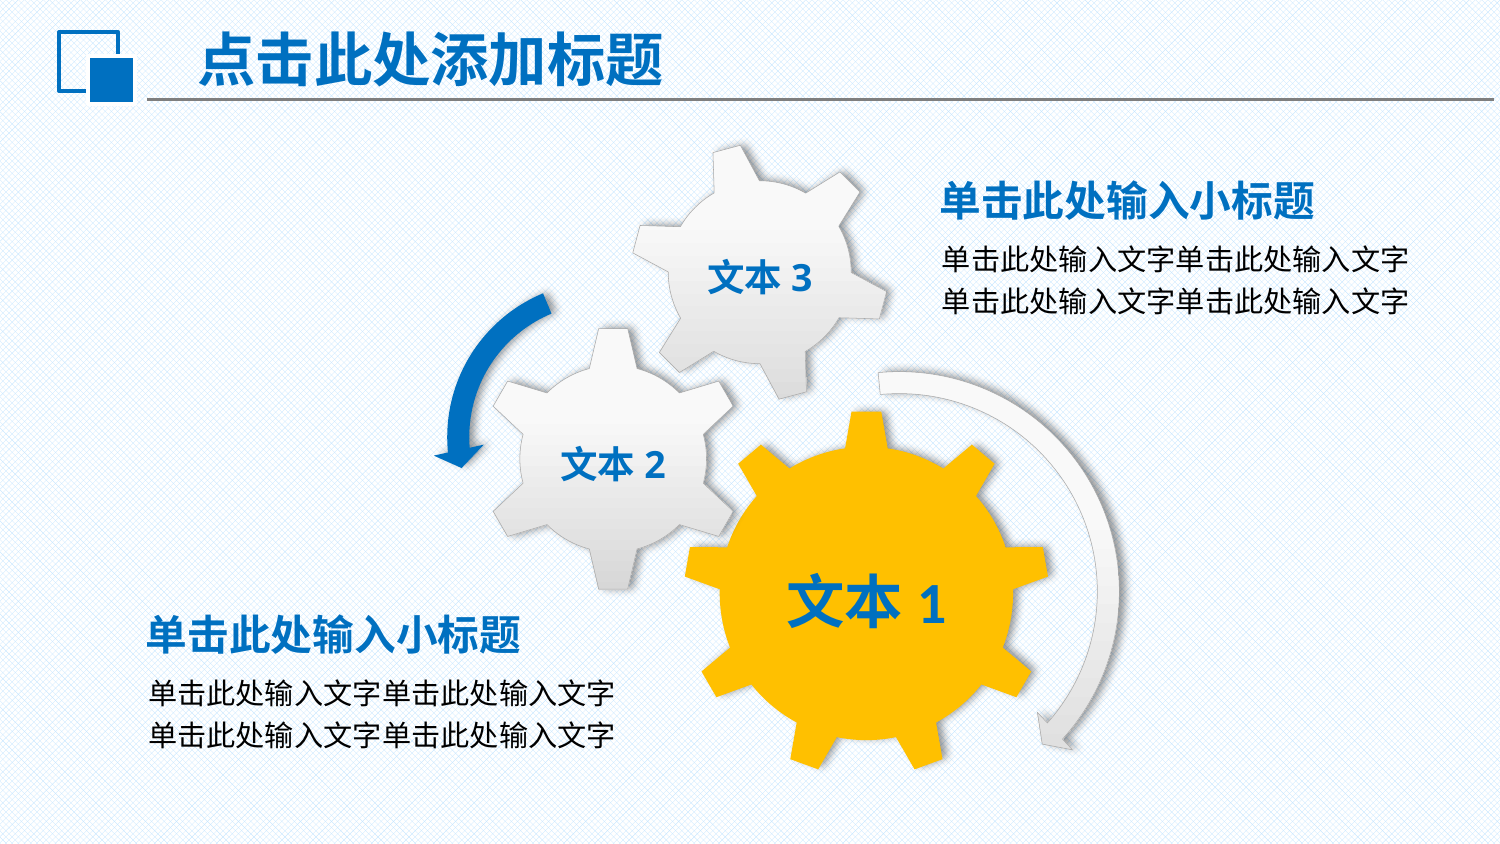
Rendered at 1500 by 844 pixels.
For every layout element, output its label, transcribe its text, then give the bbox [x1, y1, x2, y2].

text_box 文本1 [684, 411, 1048, 770]
text_box [433, 293, 552, 469]
text_box 单击此处输入小标题 [939, 165, 1350, 225]
text_box [878, 371, 1120, 750]
text_box 单击此处输入文字单击此处输入文字 单击此处输入文字单击此处输入文字 [927, 227, 1462, 326]
text_box 文本3 [632, 145, 887, 400]
text_box 单击此处输入文字单击此处输入文字 单击此处输入文字单击此处输入文字 [133, 660, 668, 760]
text_box [86, 54, 137, 106]
text_box 点击此处添加标题 [183, 15, 1500, 109]
text_box [57, 30, 120, 93]
text_box 单击此处输入小标题 [145, 598, 556, 658]
text_box 文本2 [493, 328, 734, 590]
